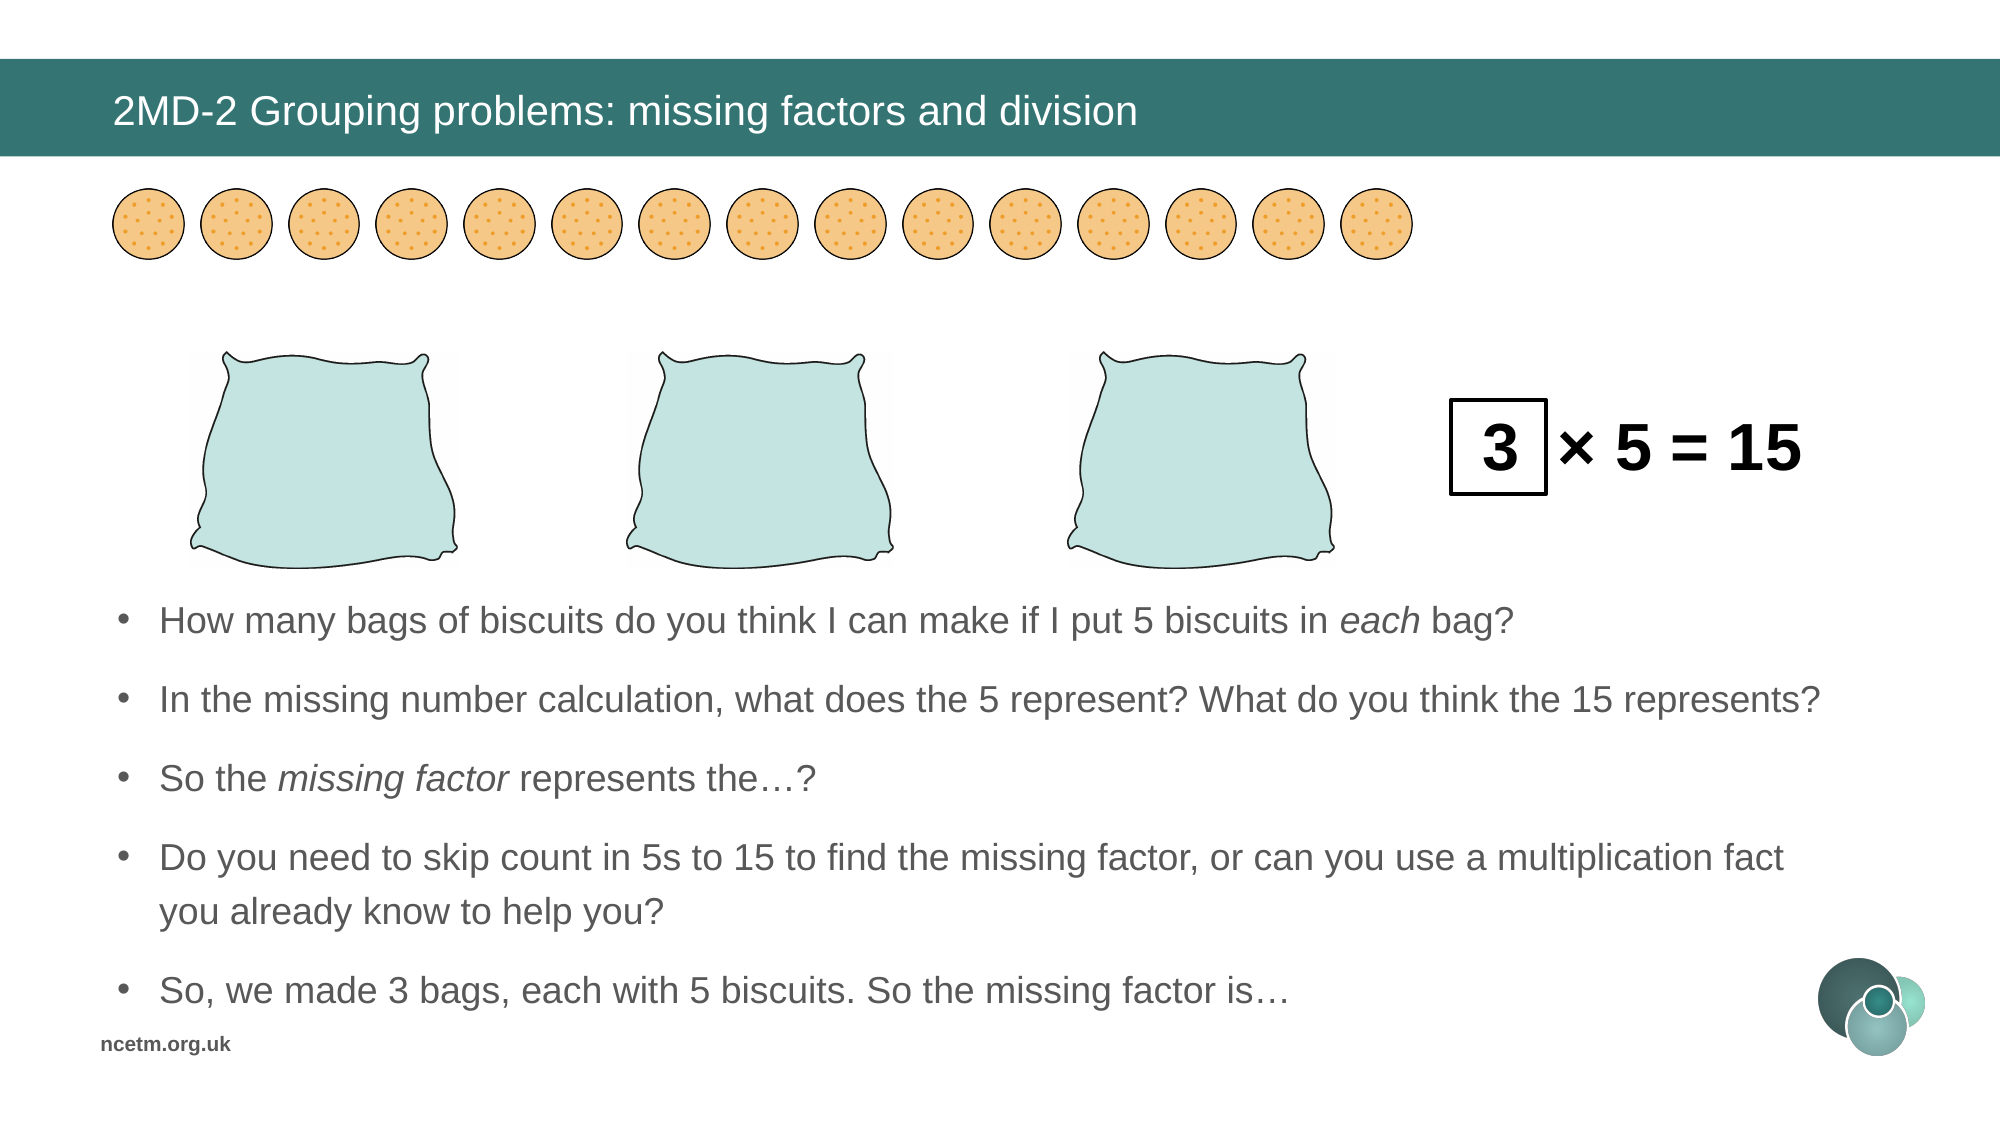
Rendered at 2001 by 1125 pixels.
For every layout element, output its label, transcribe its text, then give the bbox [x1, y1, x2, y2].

picture [1252, 187, 1325, 261]
picture [901, 187, 975, 261]
picture [726, 187, 799, 261]
text_box × 5 = 15 [1542, 395, 1818, 491]
picture [287, 187, 361, 261]
picture [1077, 187, 1150, 261]
text_box How many bags of biscuits do you think I can make if I put 5 biscuits in each bag? In the missing number calculation, what does the 5 represent? What do you think the 15 represents? So the missing factor represents the…? Do you need to skip count in 5s to 15 to find the missing factor, or can you use a multiplication fact you already know to help you? So, we made 3 bags, each with 5 biscuits. So the missing factor is… [102, 579, 1866, 1020]
picture [989, 187, 1062, 261]
picture [463, 187, 536, 261]
picture [112, 187, 185, 261]
title 2MD-2 Grouping problems: missing factors and division [97, 76, 1945, 147]
picture [1067, 350, 1335, 570]
text_box [1449, 398, 1548, 496]
picture [190, 350, 458, 570]
picture [813, 187, 887, 261]
picture [200, 187, 273, 261]
picture [626, 350, 894, 570]
picture [1340, 187, 1413, 261]
picture [1164, 187, 1238, 261]
picture [638, 187, 711, 261]
picture [1818, 958, 1925, 1056]
text_box 3 [1467, 395, 1535, 491]
picture [550, 187, 624, 261]
picture [375, 187, 448, 261]
